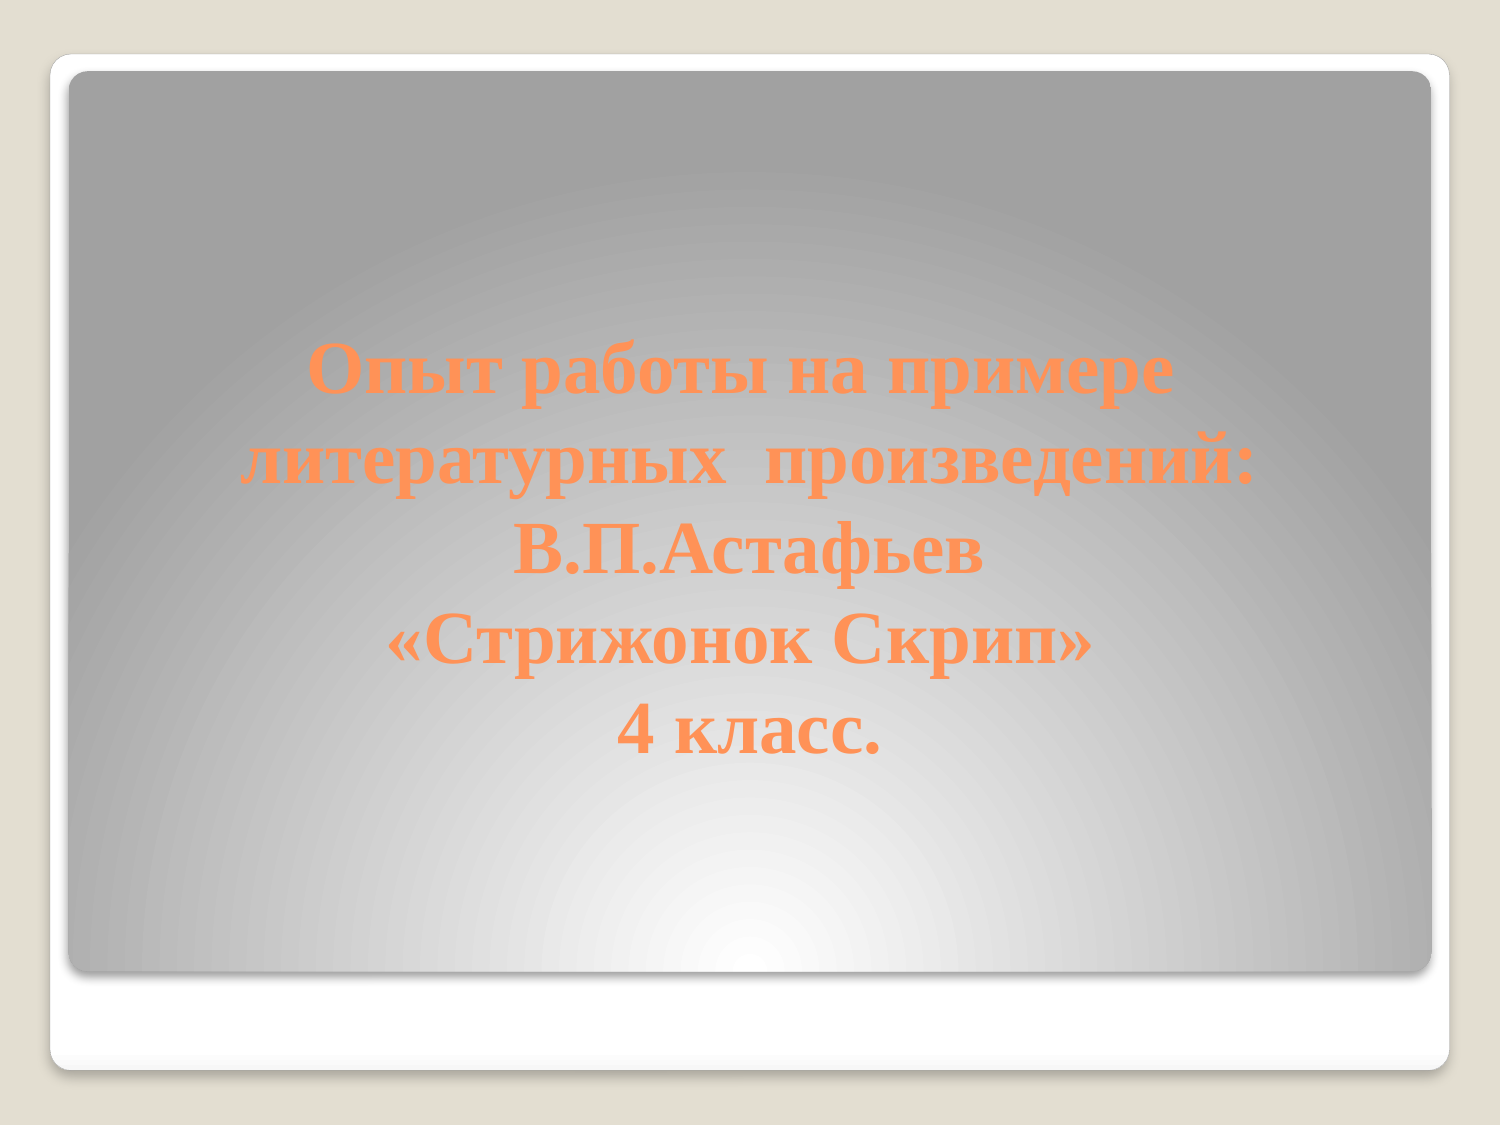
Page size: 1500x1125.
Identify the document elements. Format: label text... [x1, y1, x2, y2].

title Опыт работы на примере литературных произведений: В.П.Астафьев «Стрижонок Скрип» 4 класс. [75, 45, 1425, 867]
